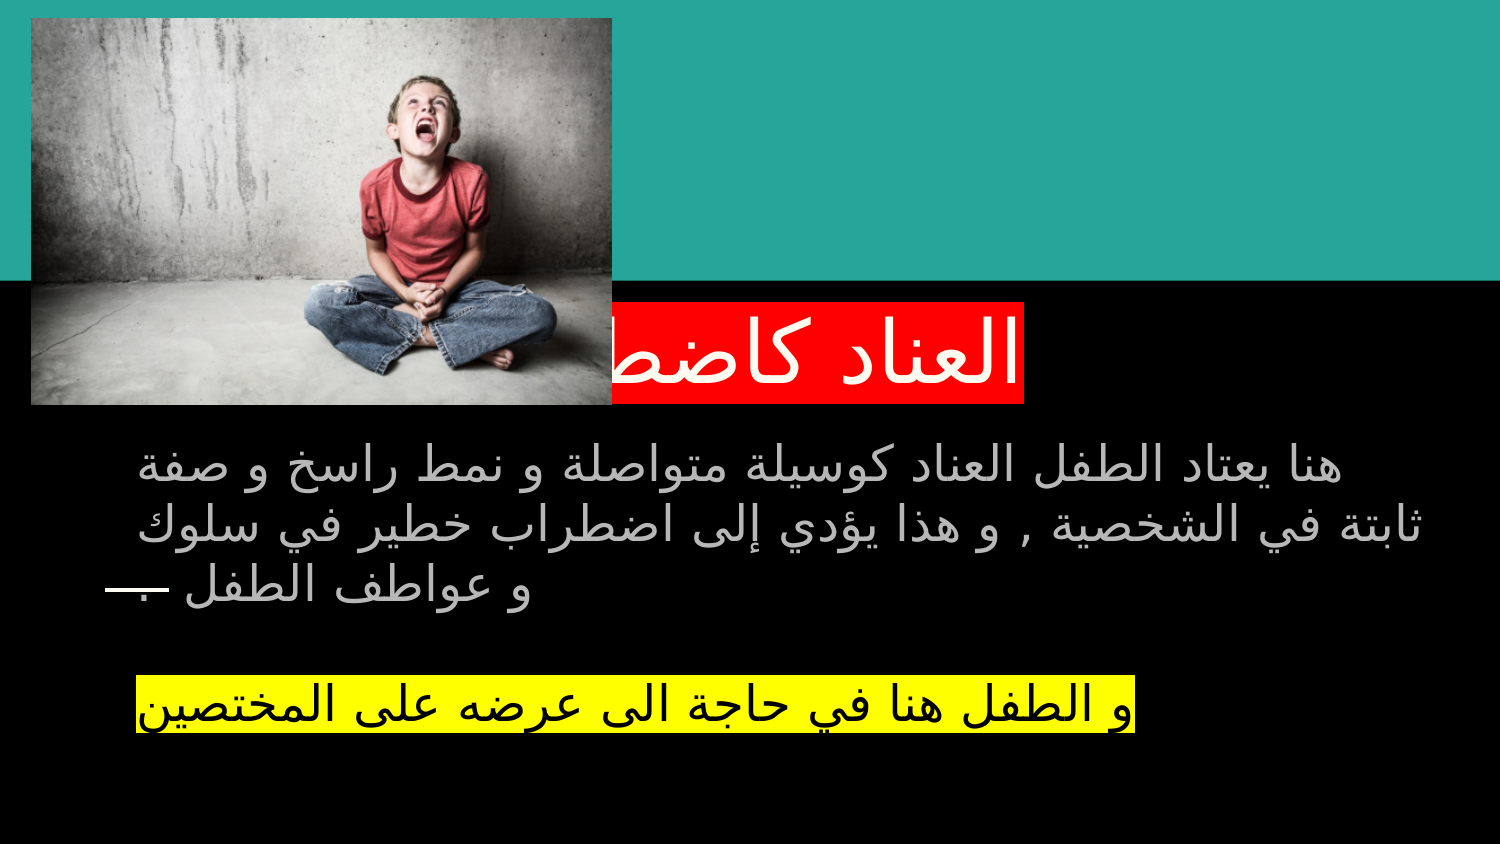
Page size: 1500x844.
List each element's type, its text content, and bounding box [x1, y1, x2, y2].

subtitle هنا يعتاد الطفل العناد كوسيلة متواصلة و نمط راسخ و صفة ثابتة في الشخصية , و هذا يؤدي إلى اضطراب خطير في سلوك و عواطف الطفل . و الطفل هنا في حاجة الى عرضه على المختصين [121, 415, 1453, 546]
title العناد كاضطراب سلوكي [607, 166, 1469, 416]
picture [31, 18, 612, 406]
